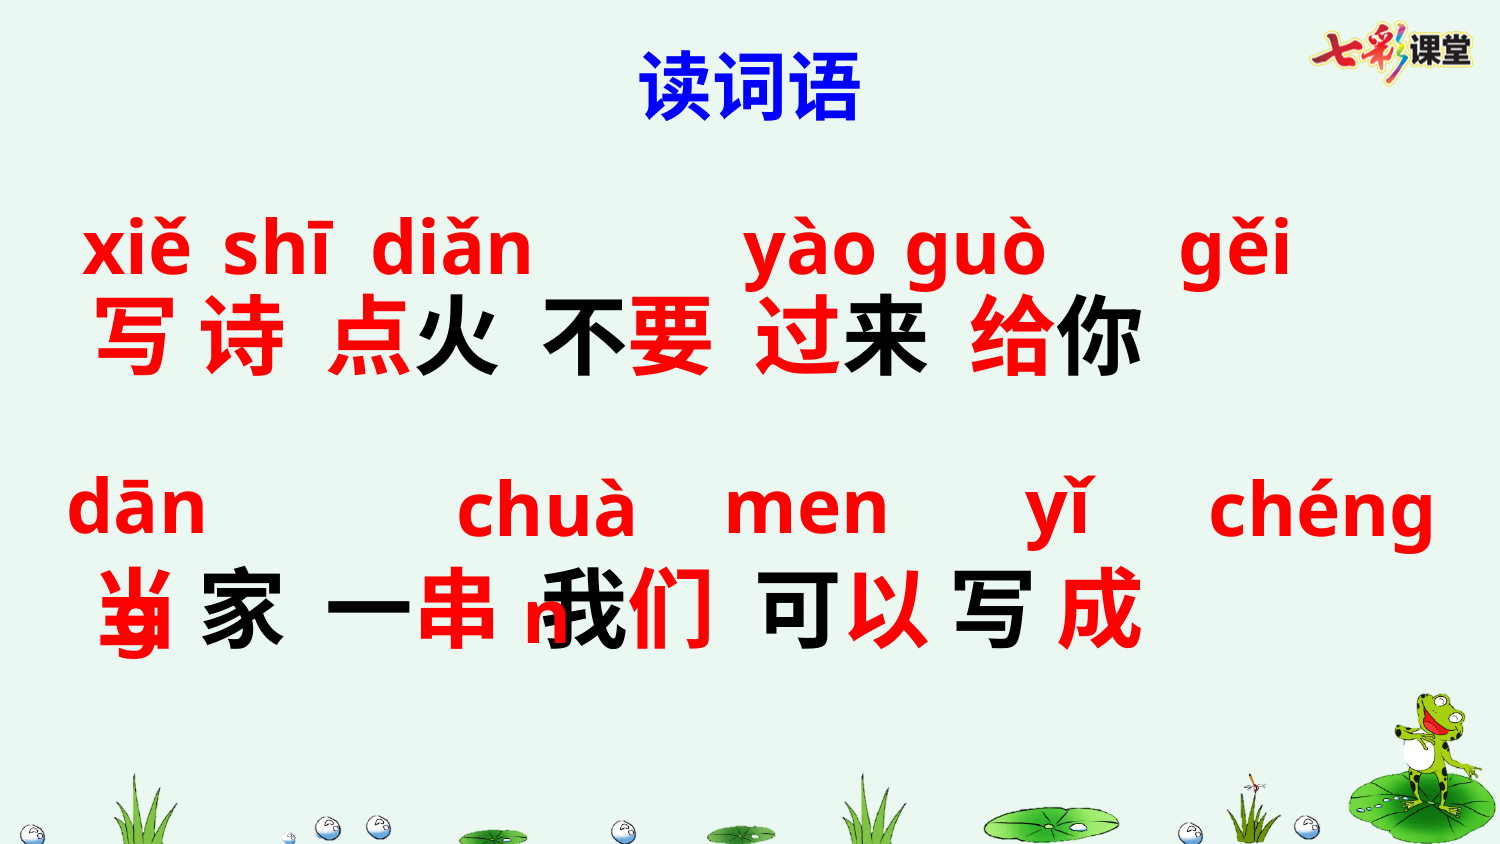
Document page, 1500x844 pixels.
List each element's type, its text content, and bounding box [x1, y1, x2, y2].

text_box chuàn [419, 435, 676, 667]
text_box gěi [1127, 173, 1344, 297]
text_box diǎn [345, 173, 561, 297]
picture [1175, 818, 1208, 844]
picture [1291, 811, 1325, 844]
picture [312, 812, 346, 844]
picture [974, 796, 1131, 844]
picture [608, 816, 641, 844]
picture [104, 753, 195, 844]
picture [454, 824, 533, 844]
text_box guò [868, 173, 1084, 297]
text_box men [699, 433, 916, 557]
picture [1222, 763, 1289, 844]
picture [280, 829, 298, 844]
picture [17, 820, 50, 844]
text_box shī [135, 173, 345, 297]
text_box xiě [29, 173, 135, 297]
text_box dāng [29, 433, 246, 665]
text_box yào [702, 173, 868, 297]
picture [1308, 20, 1475, 87]
text_box 写 诗 点火 不要 过来 给你 当 家 一串 我们 可以 写 成 [76, 242, 1483, 667]
text_box 读词语 [608, 32, 892, 137]
picture [702, 820, 781, 844]
text_box chéng [1175, 435, 1471, 559]
picture [832, 753, 924, 844]
picture [1348, 669, 1500, 844]
text_box yǐ [950, 433, 1167, 557]
picture [363, 811, 396, 844]
